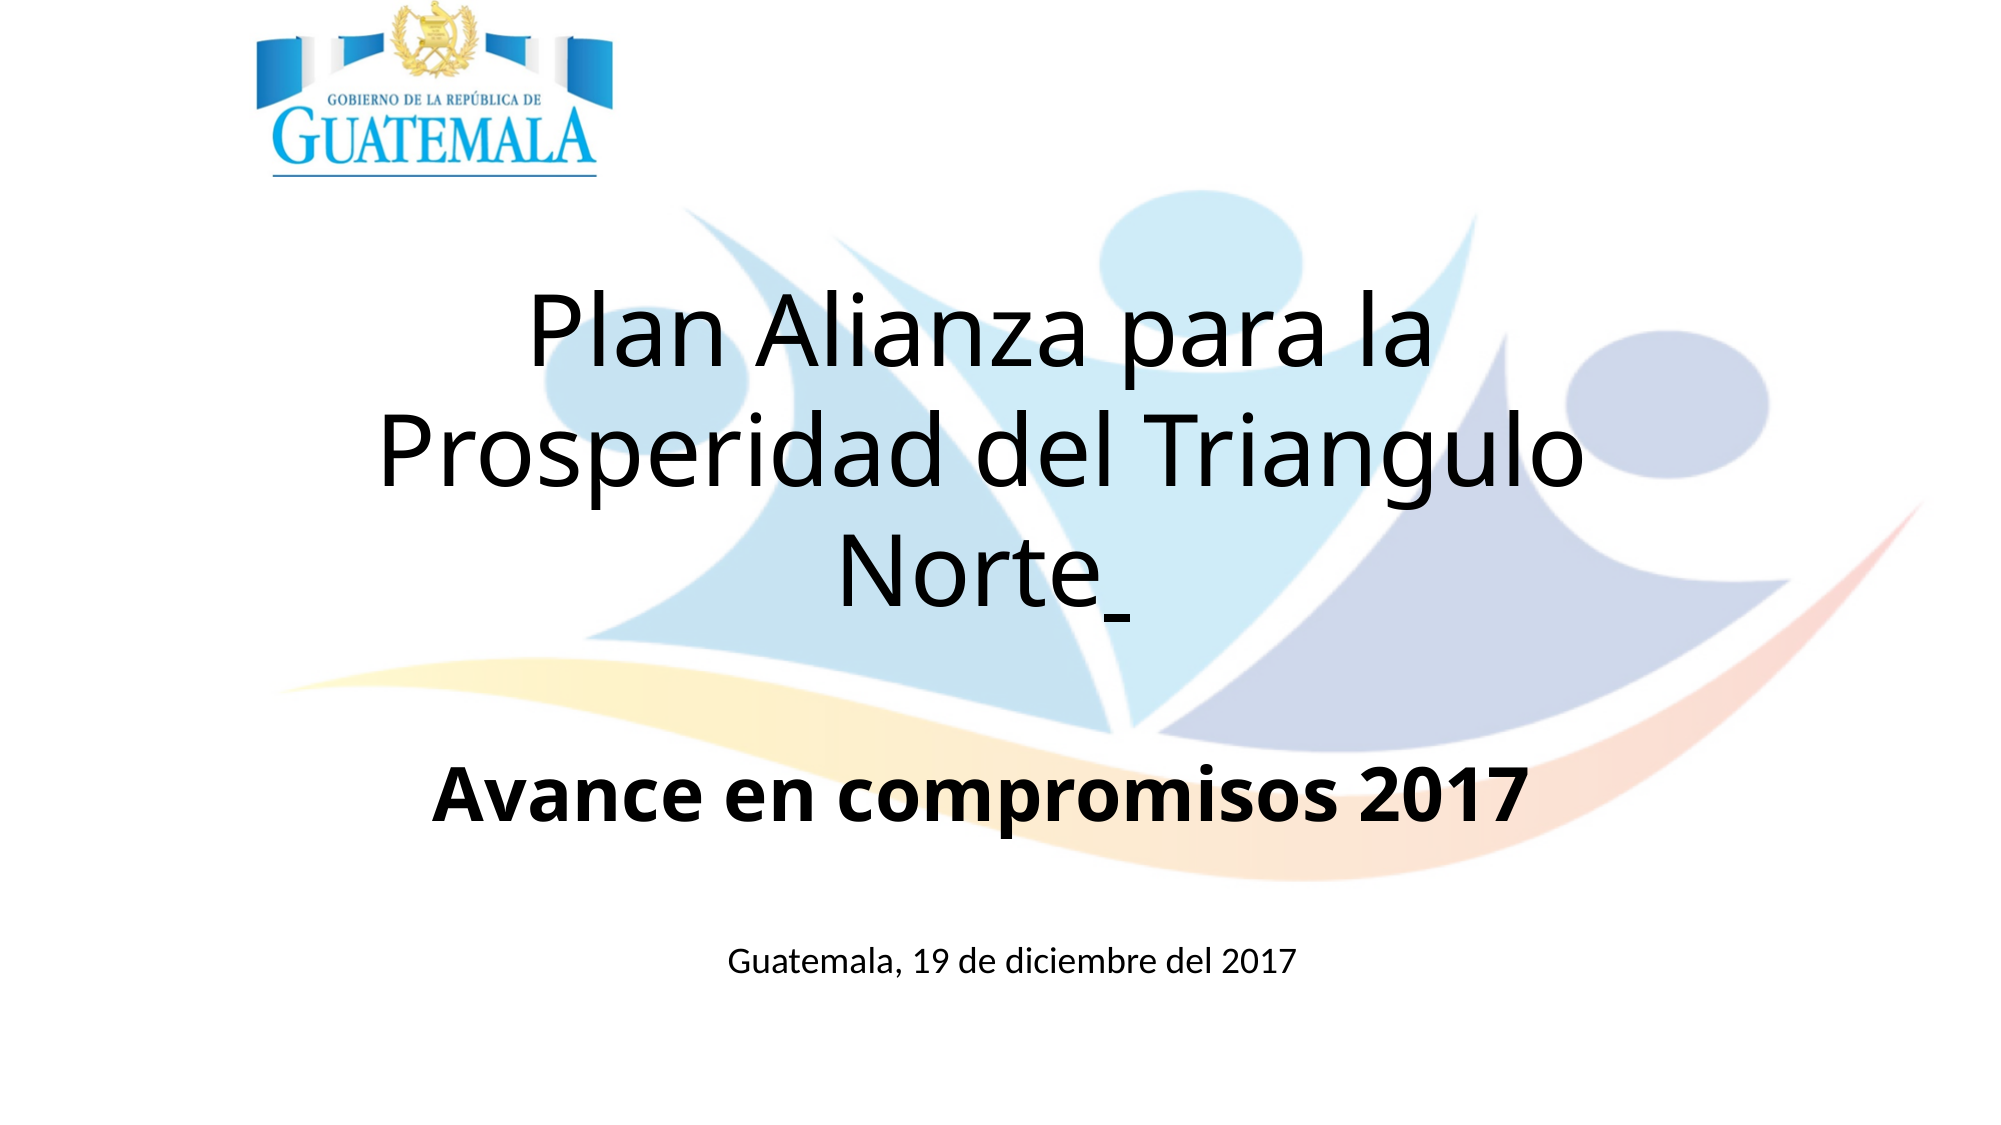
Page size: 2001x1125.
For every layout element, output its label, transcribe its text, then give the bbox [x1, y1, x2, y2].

title Plan Alianza para la Prosperidad del Triangulo Norte Avance en compromisos 2017 [267, 385, 1697, 718]
picture [249, 0, 625, 178]
subtitle Guatemala, 19 de diciembre del 2017 [492, 928, 1542, 1125]
